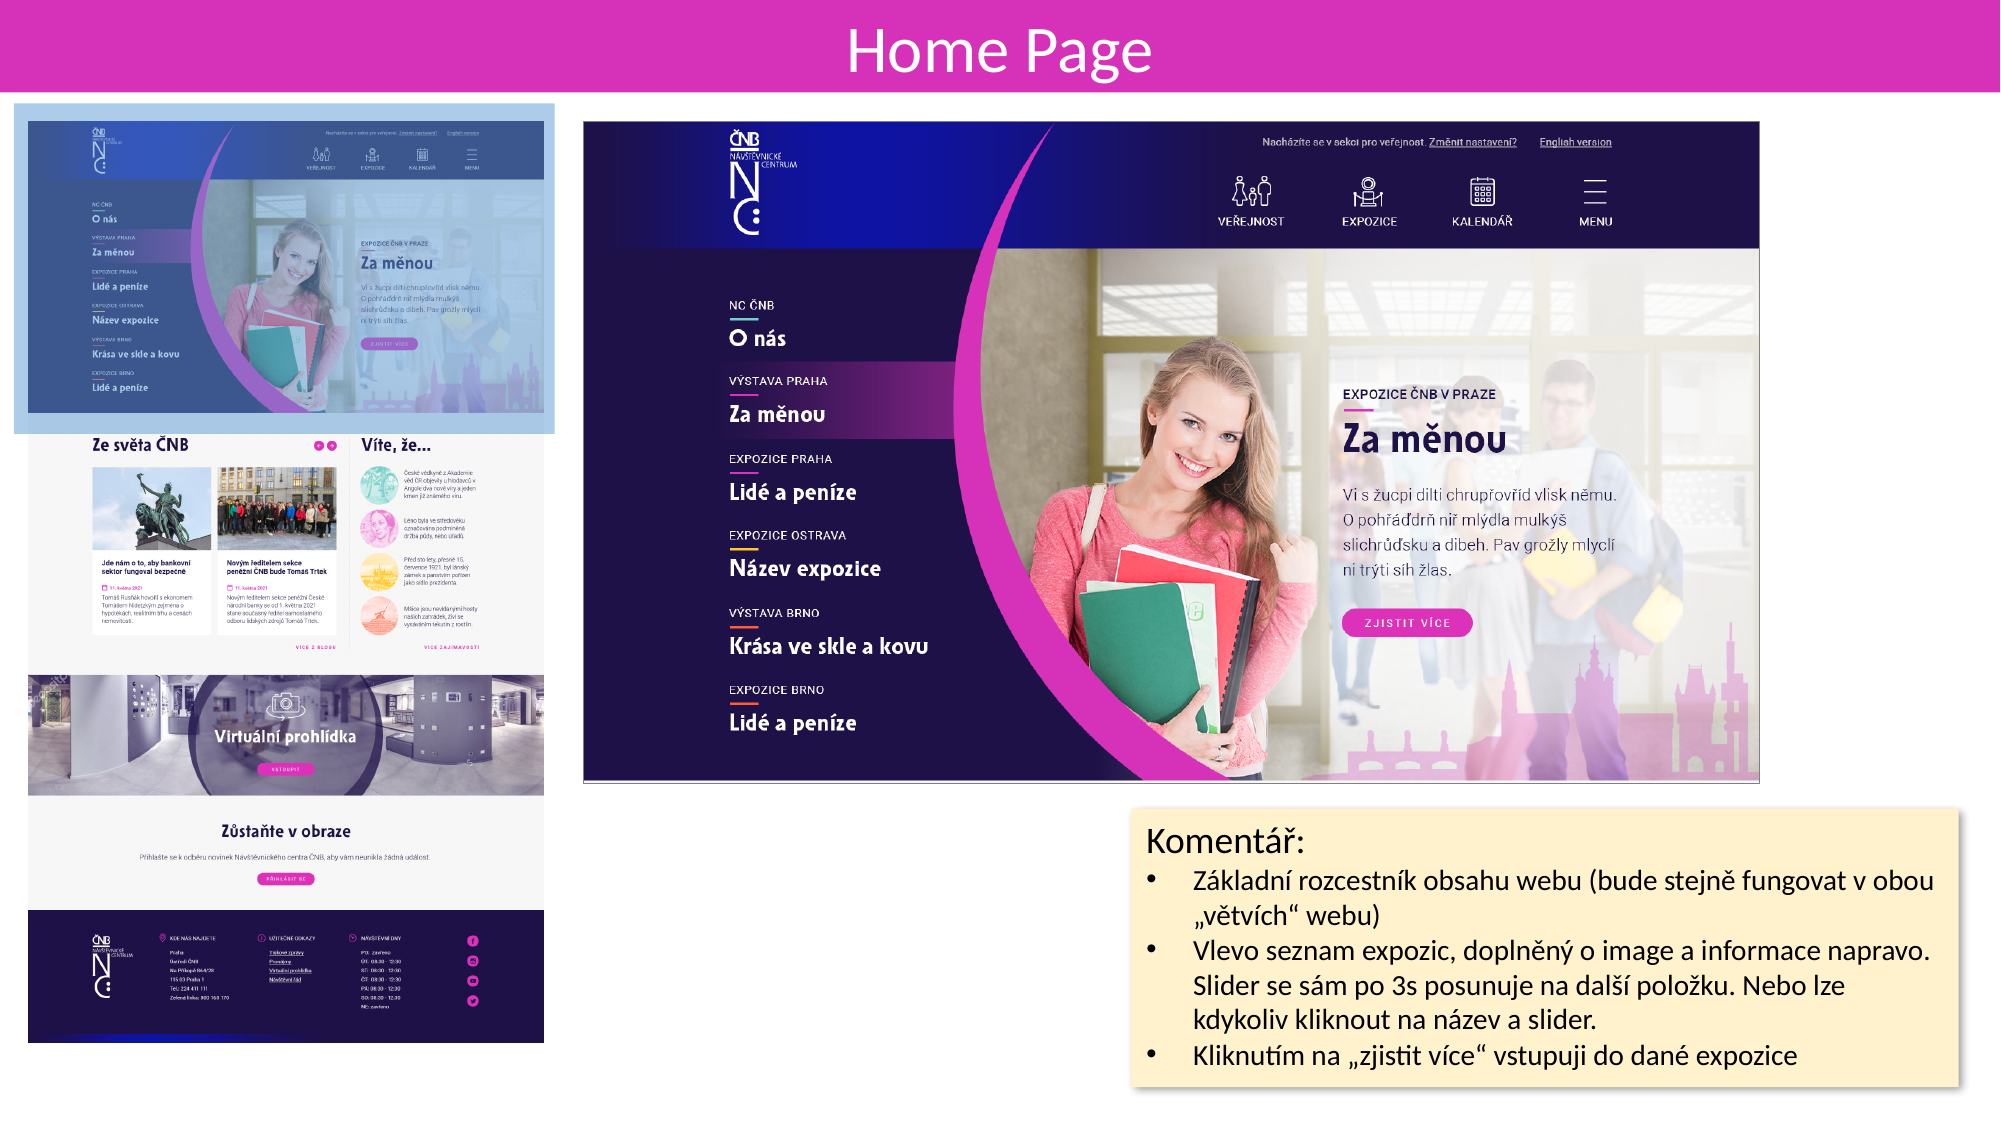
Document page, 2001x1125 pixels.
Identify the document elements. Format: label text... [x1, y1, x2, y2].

picture [583, 121, 1760, 783]
picture [28, 121, 544, 1043]
text_box Home Page [0, 0, 2000, 94]
text_box [14, 103, 555, 434]
text_box Komentář: Základní rozcestník obsahu webu (bude stejně fungovat v obou „větvích“ webu) Vlevo seznam expozic, doplněný o image a informace napravo. Slider se sám po 3s posunuje na další položku. Nebo lze kdykoliv kliknout na název a slider. Kliknutím na „zjistit více“ vstupuji do dané expozice [1130, 808, 1960, 1088]
